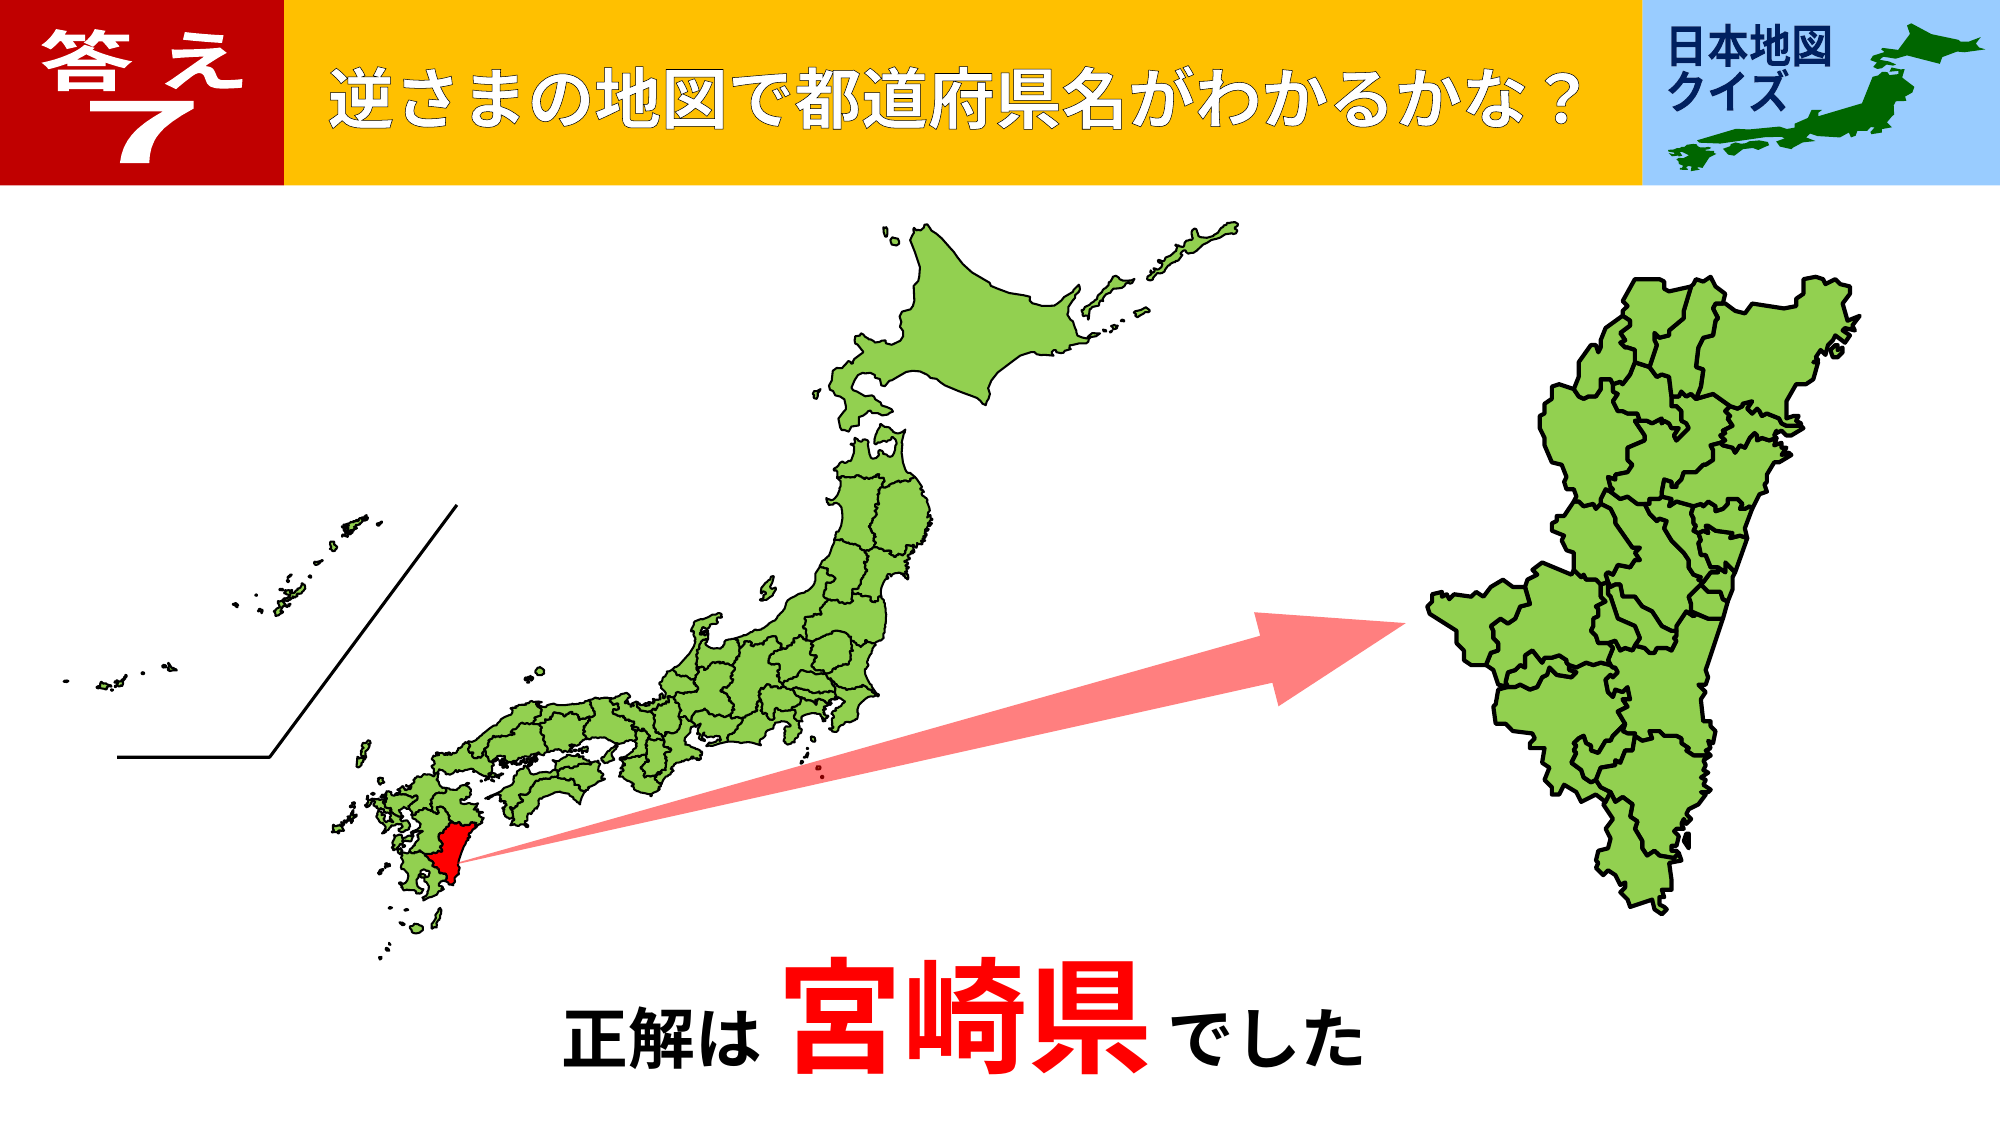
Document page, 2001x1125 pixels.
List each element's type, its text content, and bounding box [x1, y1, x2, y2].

text_box [1243, 612, 1406, 707]
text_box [63, 221, 1239, 960]
text_box 正解は 宮崎県 でした [546, 931, 1383, 1097]
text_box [1427, 276, 1860, 915]
